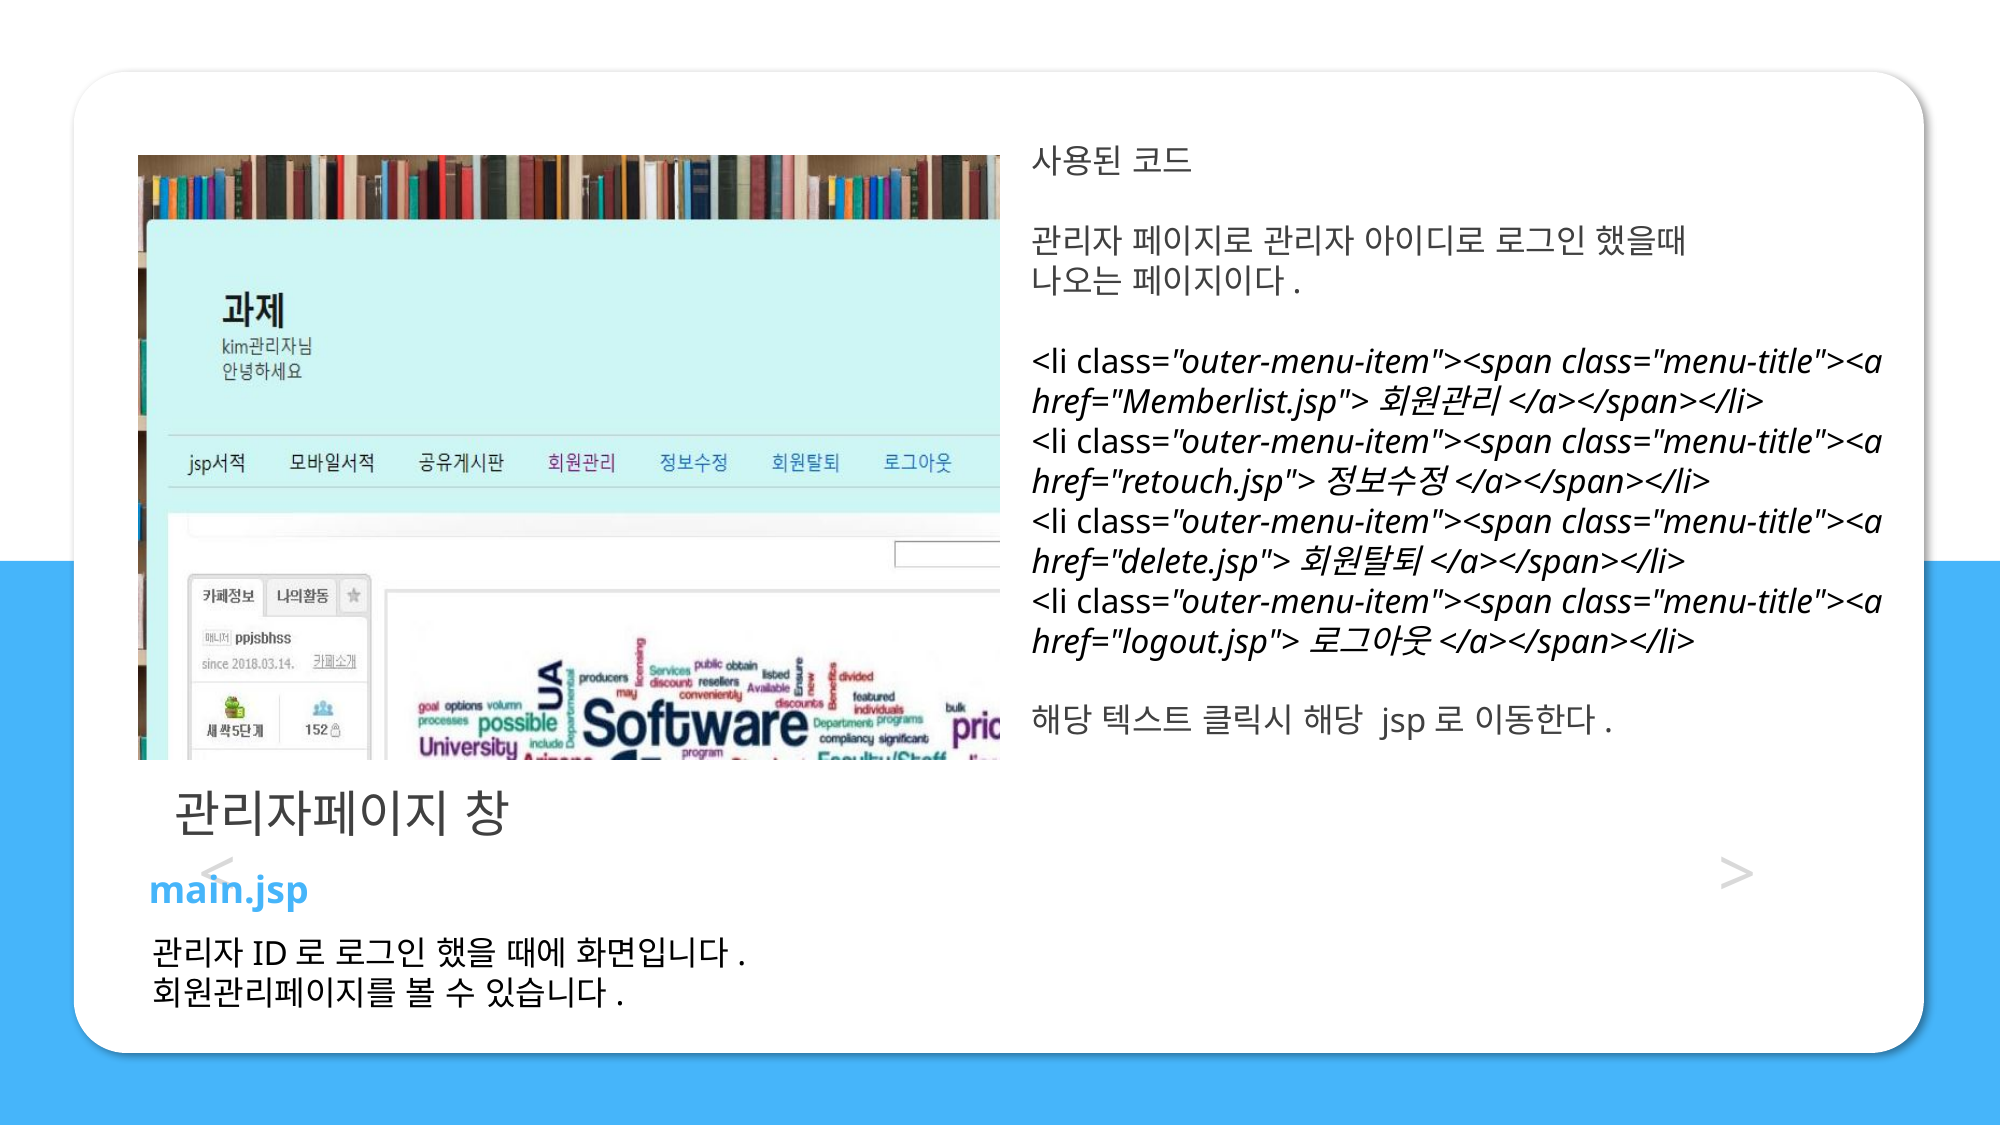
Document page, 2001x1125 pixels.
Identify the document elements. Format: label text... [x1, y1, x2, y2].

text_box < [183, 851, 252, 859]
text_box 사용된 코드 관리자 페이지로 관리자 아이디로 로그인 했을때 나오는 페이지이다. <li class="outer-menu-item"><span class="menu-title"><a href="Memberlist.jsp">회원관리</a></span></li> <li class="outer-menu-item"><span class="menu-title"><a href="retouch.jsp">정보수정</a></span></li> <li class="outer-menu-item"><span class="menu-title"><a href="delete.jsp">회원탈퇴</a></span></li> <li class="outer-menu-item"><span class="menu-title"><a href="logout.jsp">로그아웃</a></span></li> 해당 텍스트 클릭시 해당 jsp로 이동한다. [1016, 133, 2000, 747]
text_box main.jsp [133, 859, 324, 919]
text_box > [1703, 823, 1772, 918]
text_box 관리자ID로 로그인 했을 때에 화면입니다. 회원관리페이지를 볼 수 있습니다. [138, 925, 899, 1020]
text_box [72, 70, 1925, 1054]
picture [138, 155, 1000, 760]
text_box 관리자페이지 창 [159, 775, 526, 851]
text_box [0, 560, 2000, 1125]
